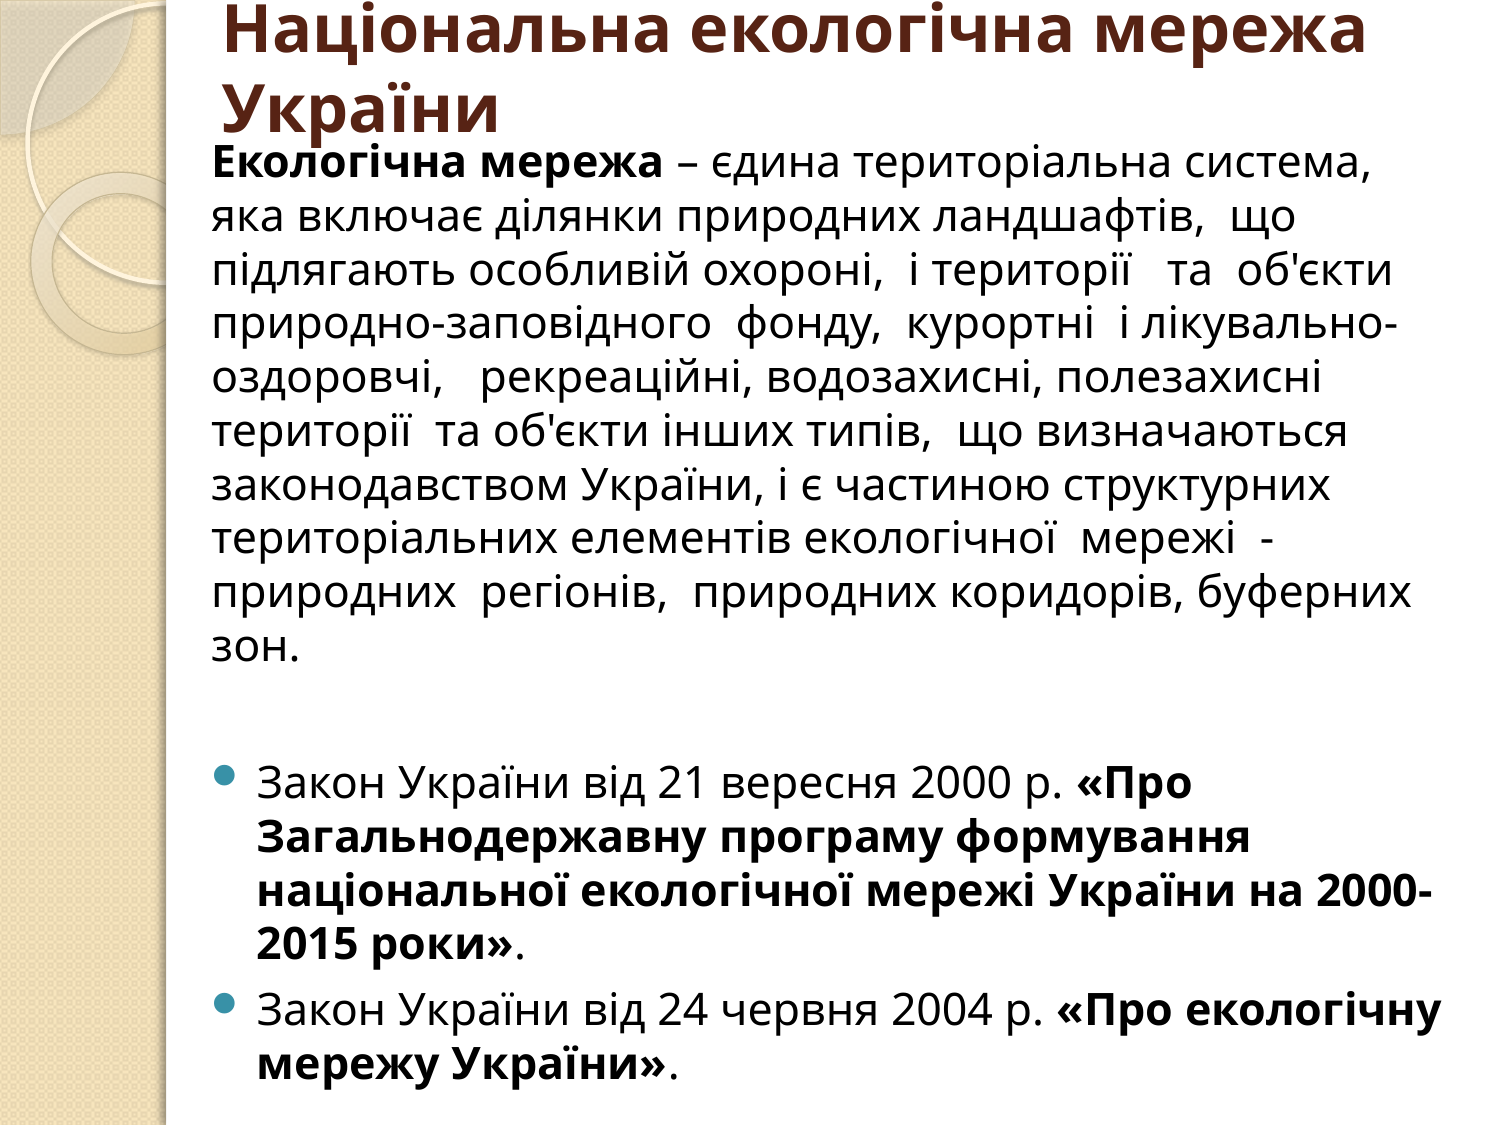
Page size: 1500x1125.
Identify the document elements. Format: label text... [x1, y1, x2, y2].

list Екологічна мережа – єдина територіальна система, яка включає ділянки природних ландшафтів, що підлягають особливій охороні, і території та об'єкти природно-заповідного фонду, курортні і лікувально-оздоровчі, рекреаційні, водозахисні, полезахисні території та об'єкти інших типів, що визначаються законодавством України, і є частиною структурних територіальних елементів екологічної мережі - природних регіонів, природних коридорів, буферних зон. Закон України від 21 вересня 2000 р. «Про Загальнодержавну програму формування національної екологічної мережі України на 2000-2015 роки». Закон України від 24 червня 2004 р. «Про екологічну мережу України». [182, 125, 1466, 1107]
title Національна екологічна мережа України [206, 0, 1466, 125]
